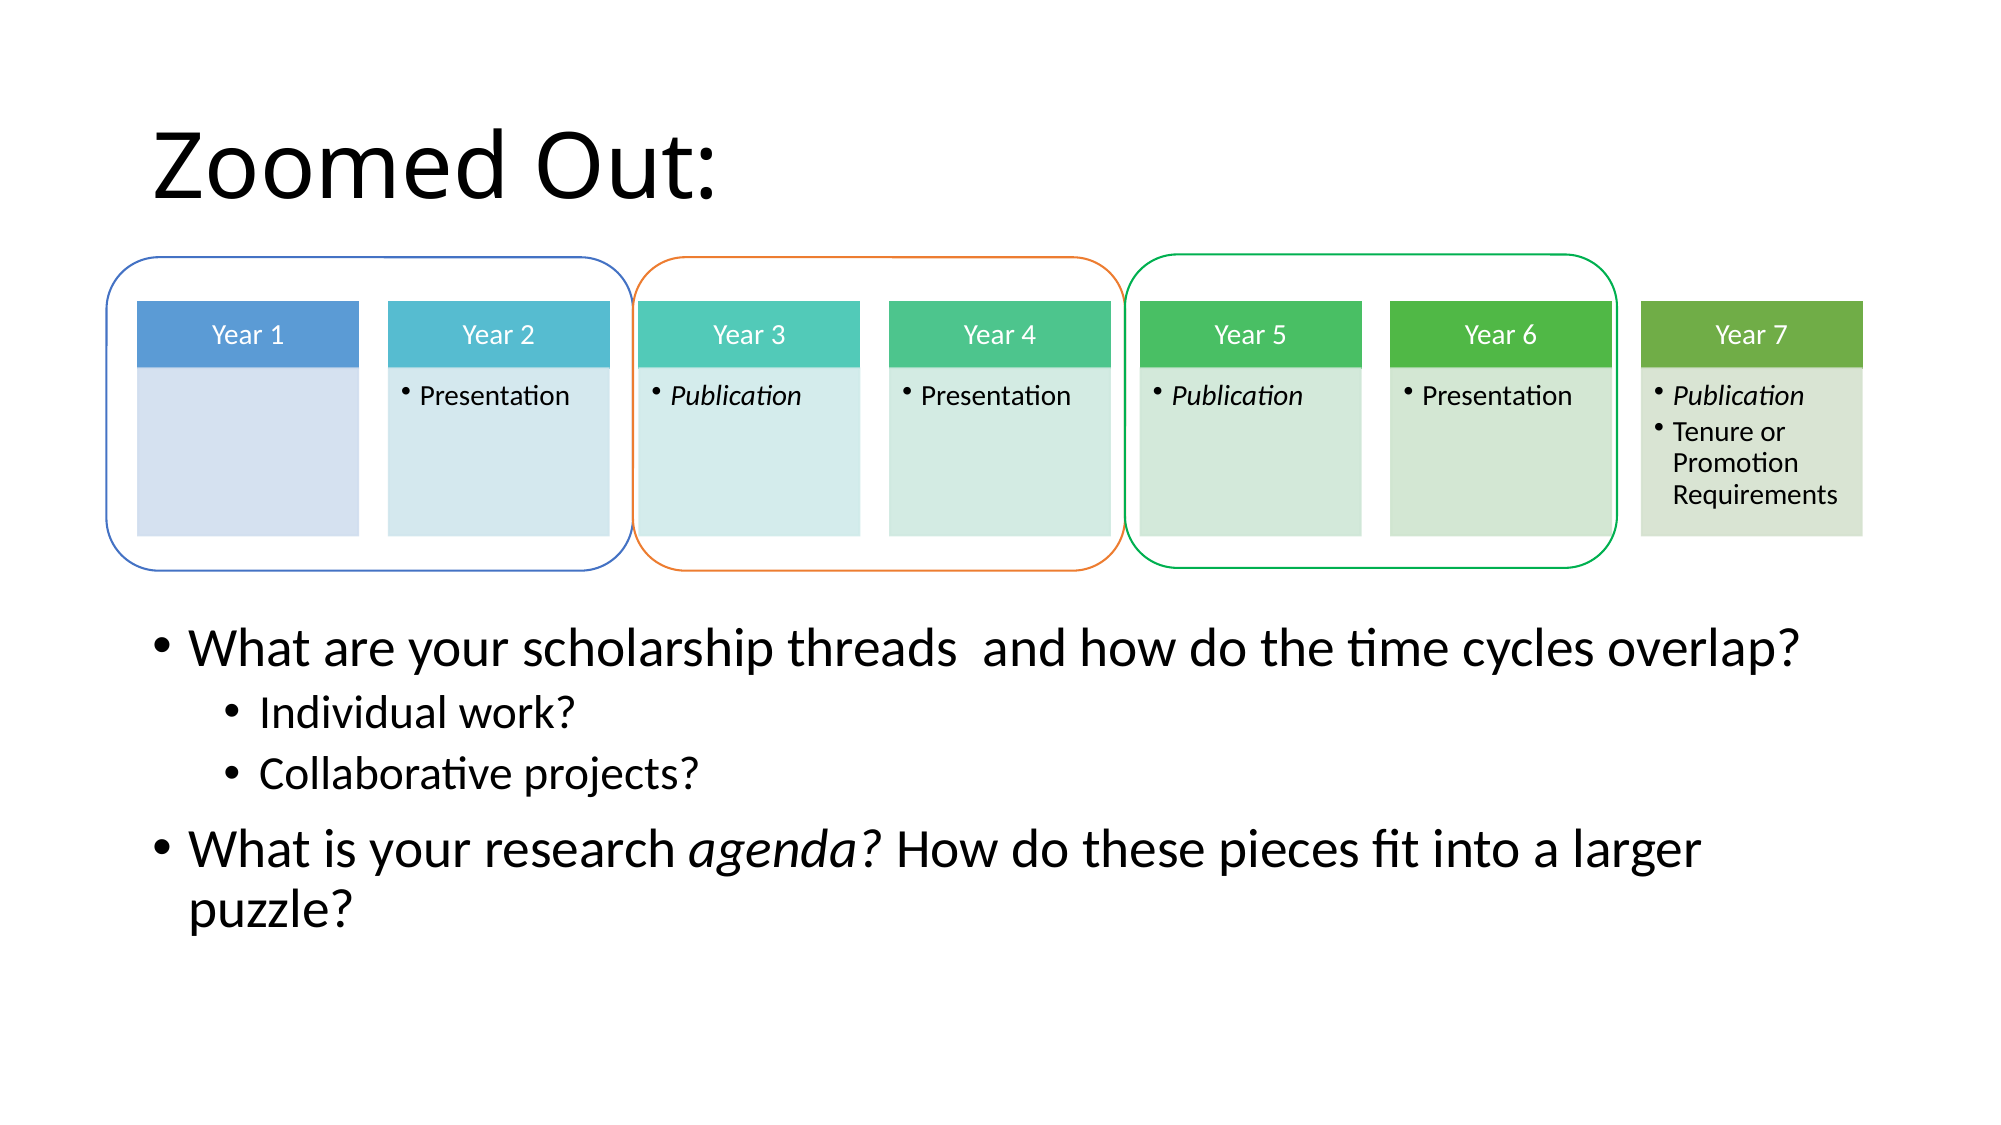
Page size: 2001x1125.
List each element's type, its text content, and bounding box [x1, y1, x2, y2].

title Zoomed Out: [137, 59, 1863, 246]
text_box What are your scholarship threads and how do the time cycles overlap? Individual work? Collaborative projects? What is your research agenda? How do these pieces fit into a larger puzzle? [137, 610, 1863, 994]
text_box [105, 260, 137, 568]
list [137, 246, 1863, 591]
